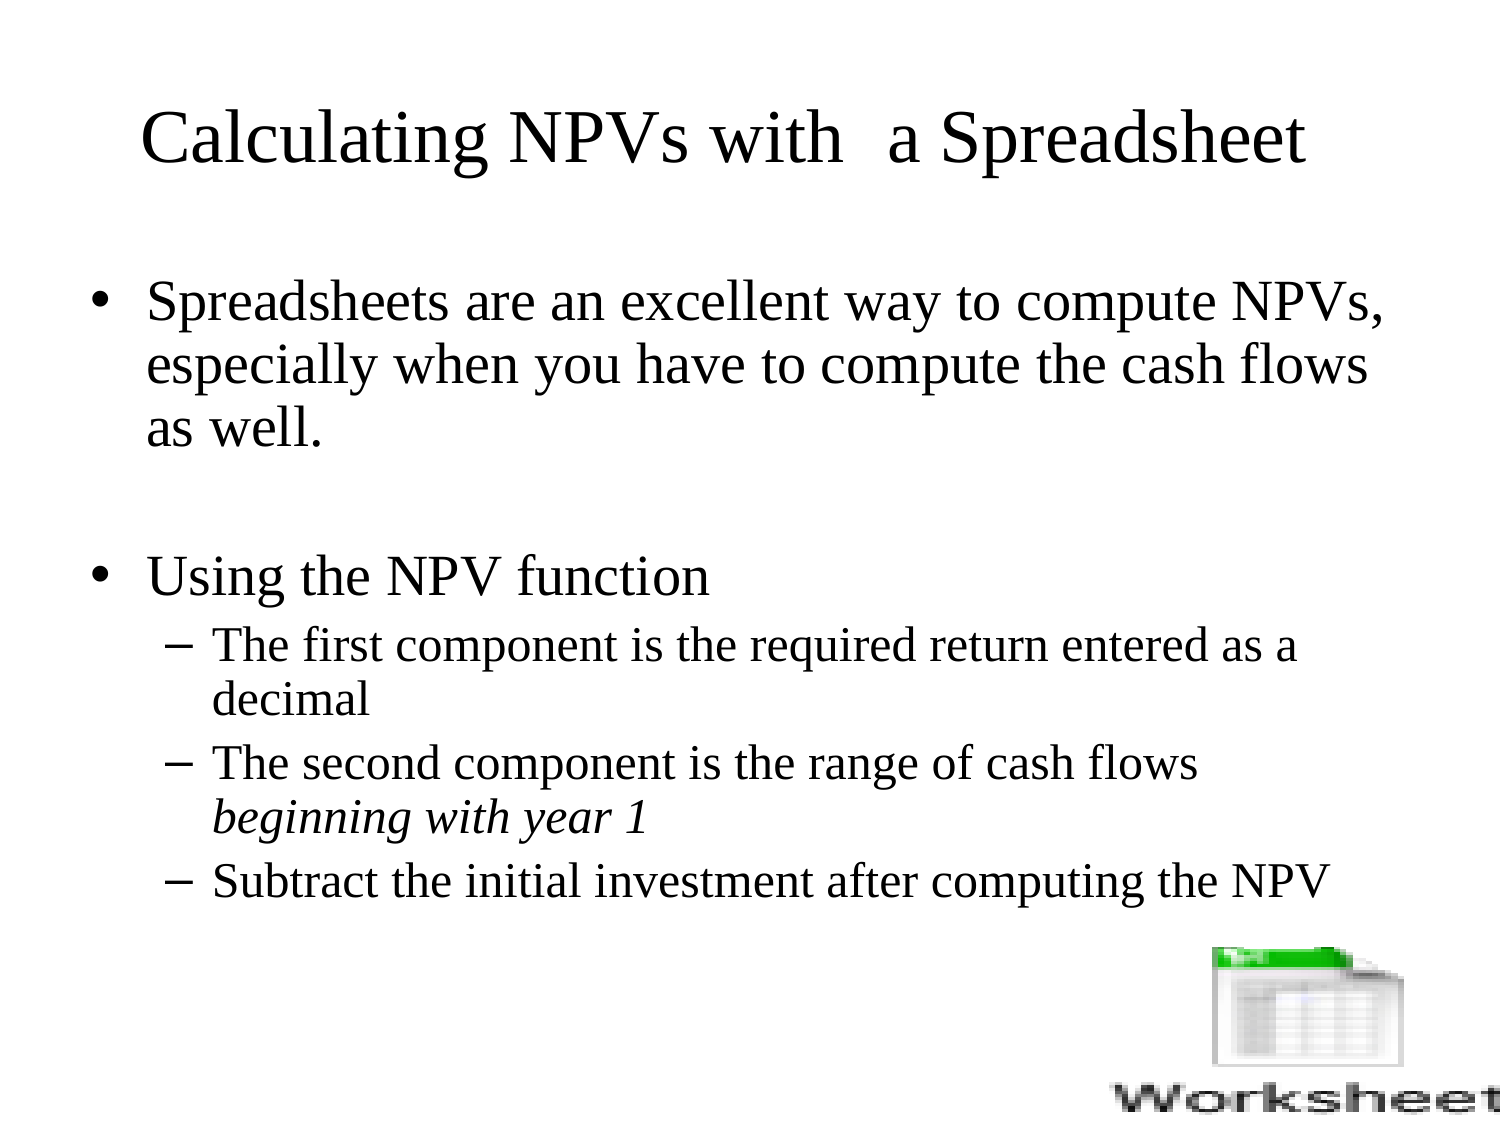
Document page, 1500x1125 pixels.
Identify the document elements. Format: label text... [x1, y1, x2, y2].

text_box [1102, 947, 1500, 1115]
list Spreadsheets are an excellent way to compute NPVs, especially when you have to compute the cash flows as well. Using the NPV function The first component is the required return entered as a decimal The second component is the range of cash flows beginning with year 1 Subtract the initial investment after computing the NPV [75, 262, 1425, 1005]
title Calculating NPVs with a Spreadsheet [123, 38, 1324, 227]
